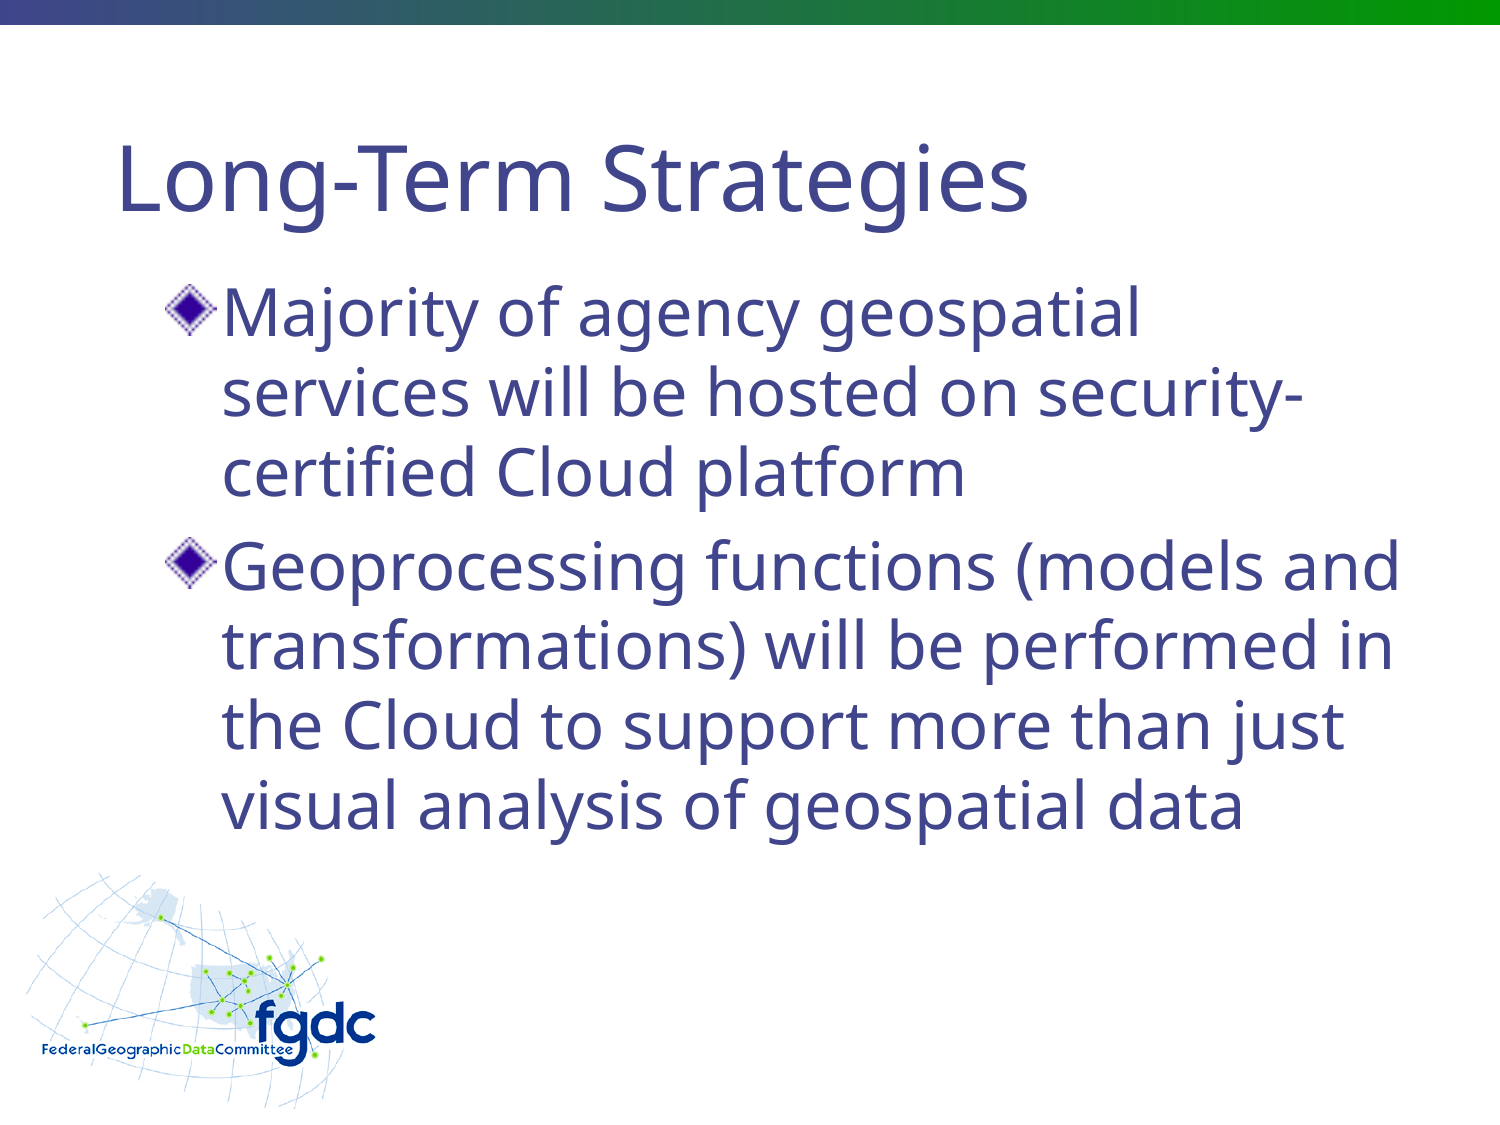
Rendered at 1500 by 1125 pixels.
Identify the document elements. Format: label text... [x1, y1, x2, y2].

title Long-Term Strategies [99, 49, 1376, 238]
picture [165, 284, 217, 336]
picture [165, 537, 217, 589]
list Majority of agency geospatial services will be hosted on security-certified Cloud platform Geoprocessing functions (models and transformations) will be performed in the Cloud to support more than just visual analysis of geospatial data [149, 262, 1426, 963]
